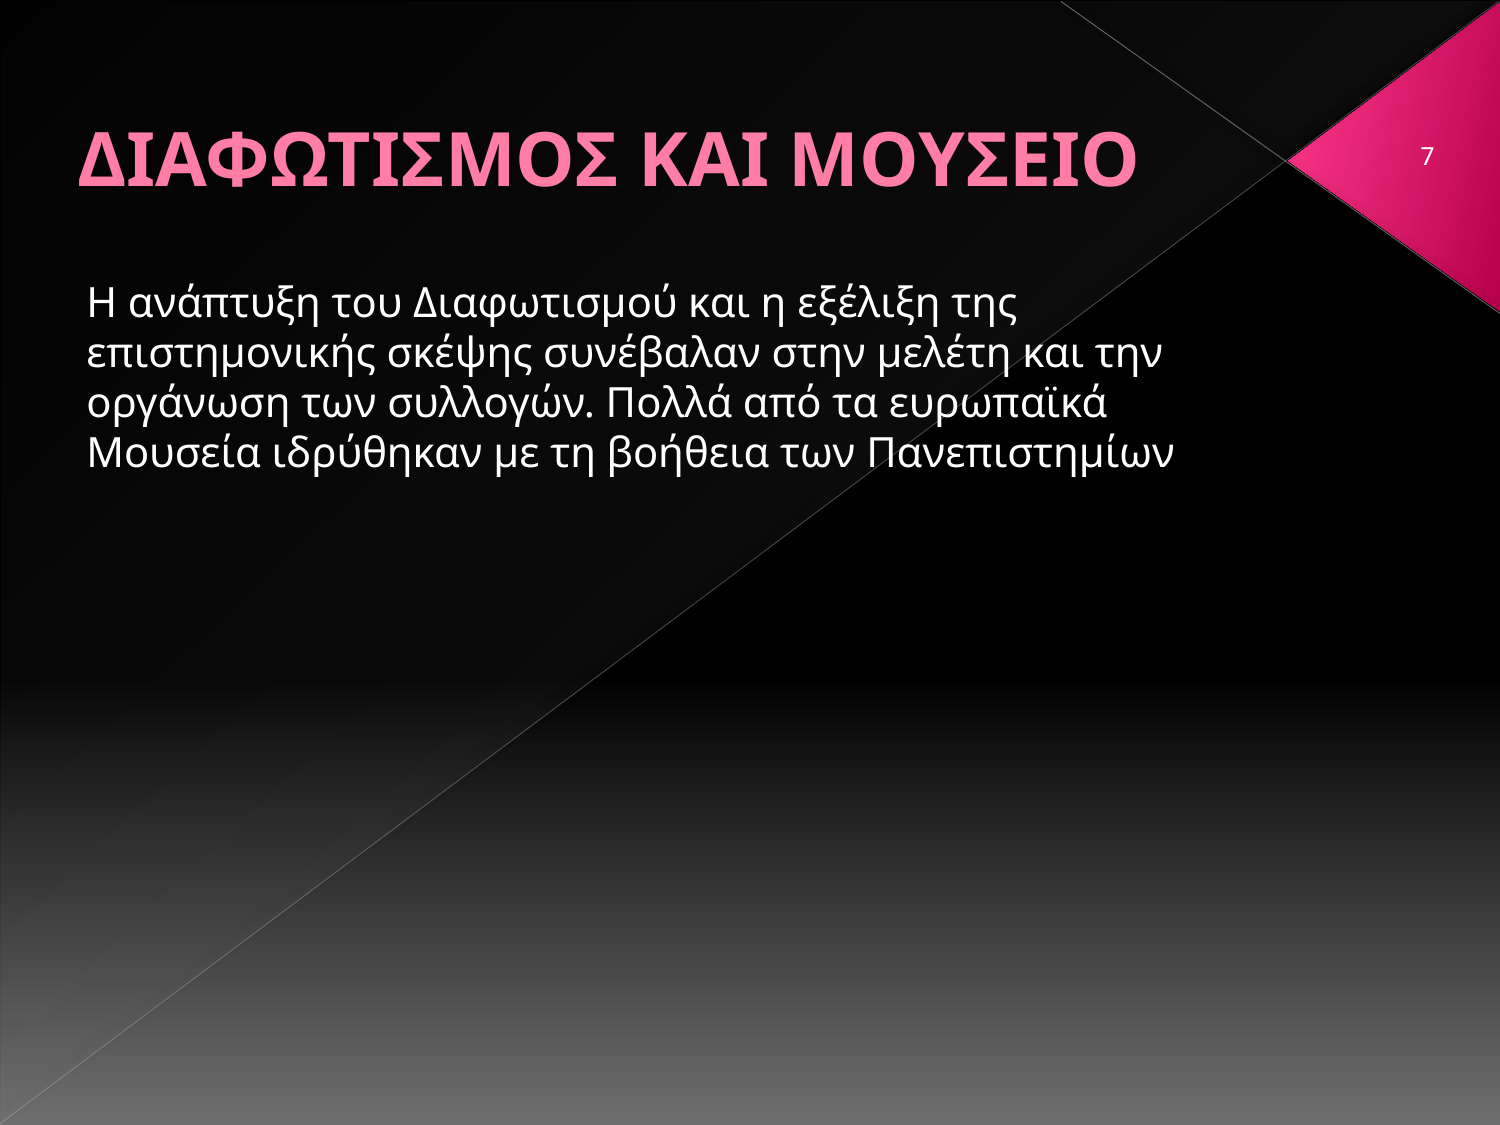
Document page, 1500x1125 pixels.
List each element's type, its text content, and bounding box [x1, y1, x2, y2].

list Η ανάπτυξη του Διαφωτισμού και η εξέλιξη της επιστημονικής σκέψης συνέβαλαν στην μελέτη και την οργάνωση των συλλογών. Πολλά από τα ευρωπαϊκά Μουσεία ιδρύθηκαν με τη βοήθεια των Πανεπιστημίων [62, 267, 1289, 1008]
slide_number 7 [1386, 132, 1469, 183]
title ΔΙΑΦΩΤΙΣΜΟΣ ΚΑΙ ΜΟΥΣΕΙΟ [62, 44, 1250, 267]
